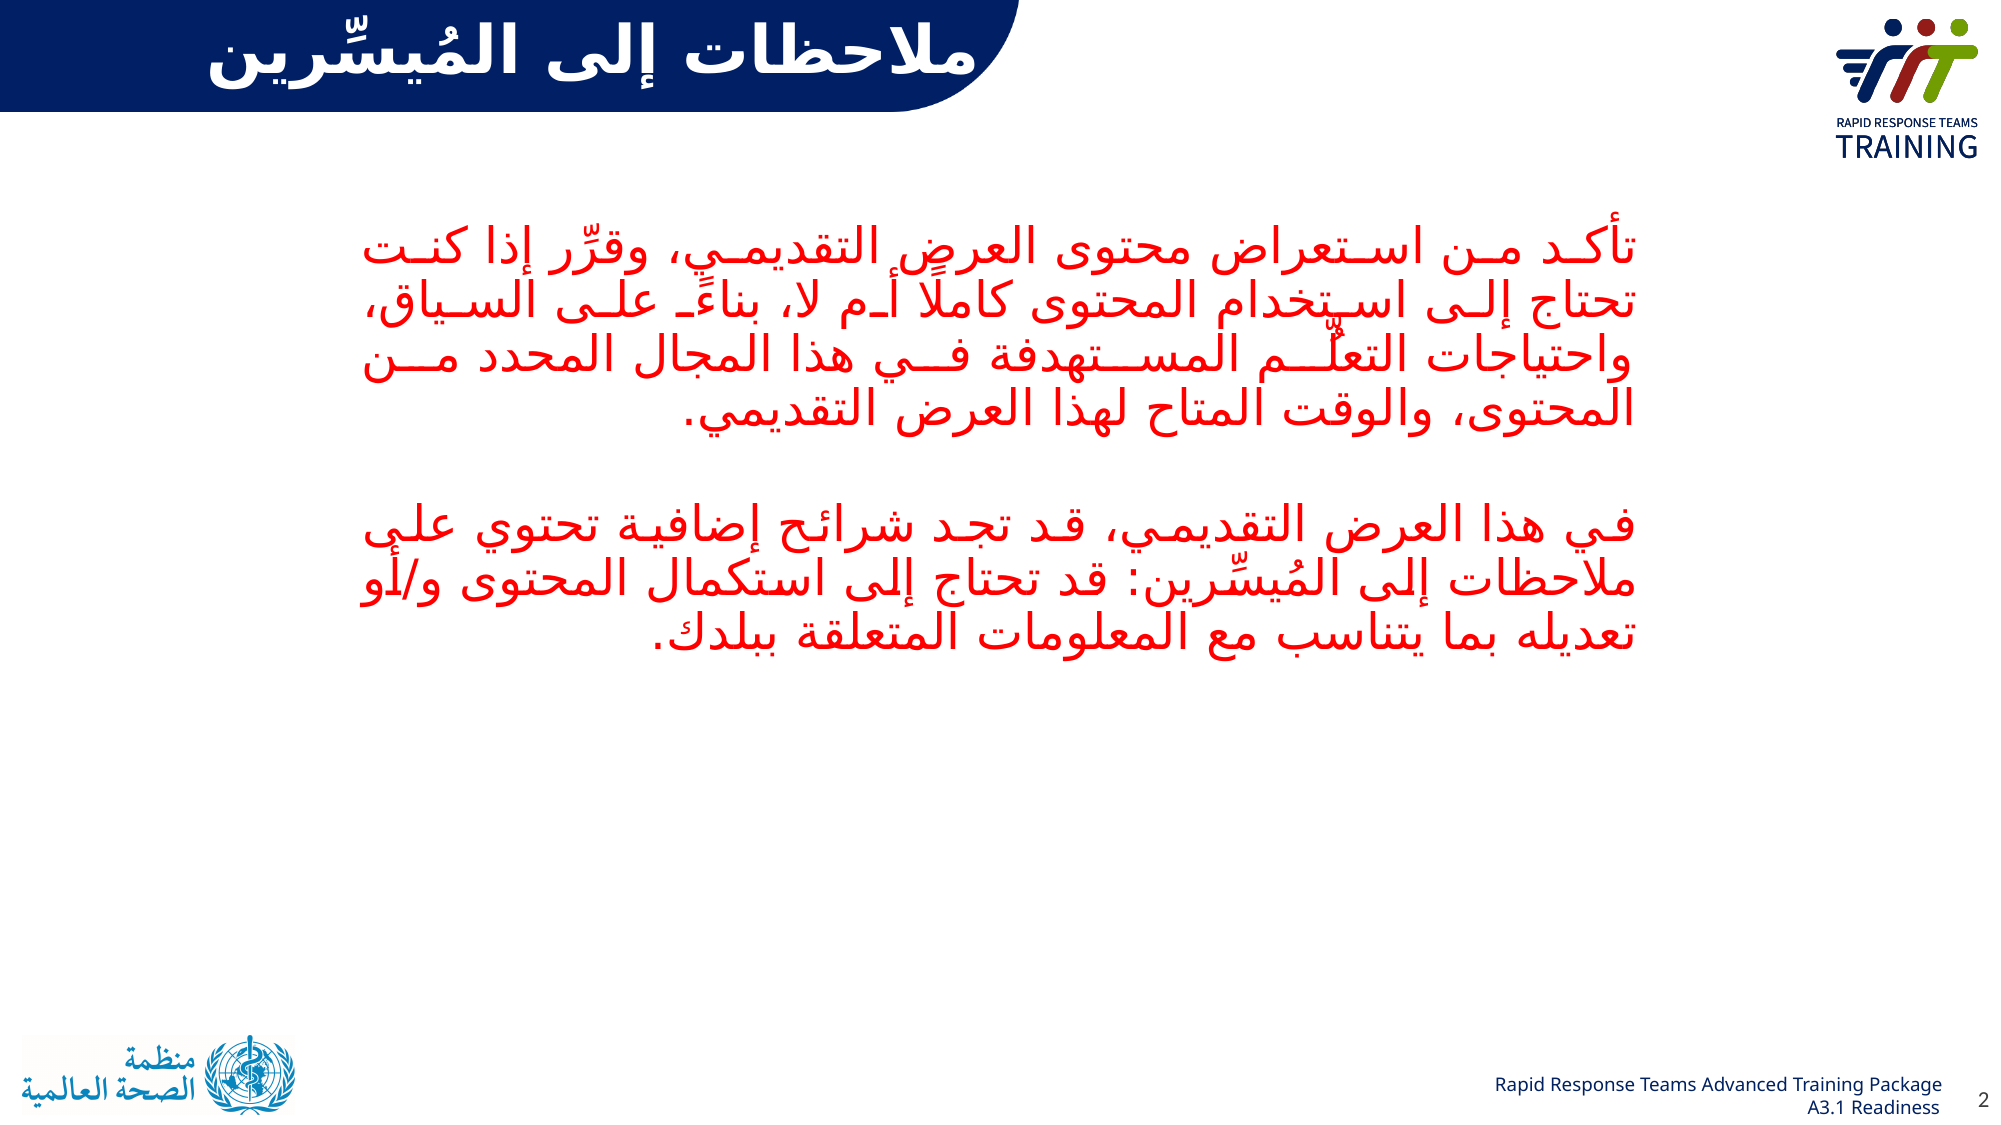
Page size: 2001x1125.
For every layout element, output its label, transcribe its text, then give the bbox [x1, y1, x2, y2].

picture [22, 1035, 295, 1115]
picture [252, 1050, 258, 1059]
slide_number 2 [1882, 1037, 1916, 1092]
picture [1835, 19, 1978, 167]
picture [0, 0, 1020, 112]
text_box تأكد من استعراض محتوى العرض التقديمي، وقرِّر إذا كنت تحتاج إلى استخدام المحتوى كاملًا أم لا، بناءً على السياق، واحتياجات التعلُّم المستهدفة في هذا المجال المحدد من المحتوى، والوقت المتاح لهذا العرض التقديمي. في هذا العرض التقديمي، قد تجد شرائح إضافية تحتوي على ملاحظات إلى المُيسِّرين: قد تحتاج إلى استكمال المحتوى و/أو تعديله بما يتناسب مع المعلومات المتعلقة ببلدك. [362, 219, 1638, 661]
text_box ملاحظات إلى المُيسِّرين [0, 0, 988, 95]
